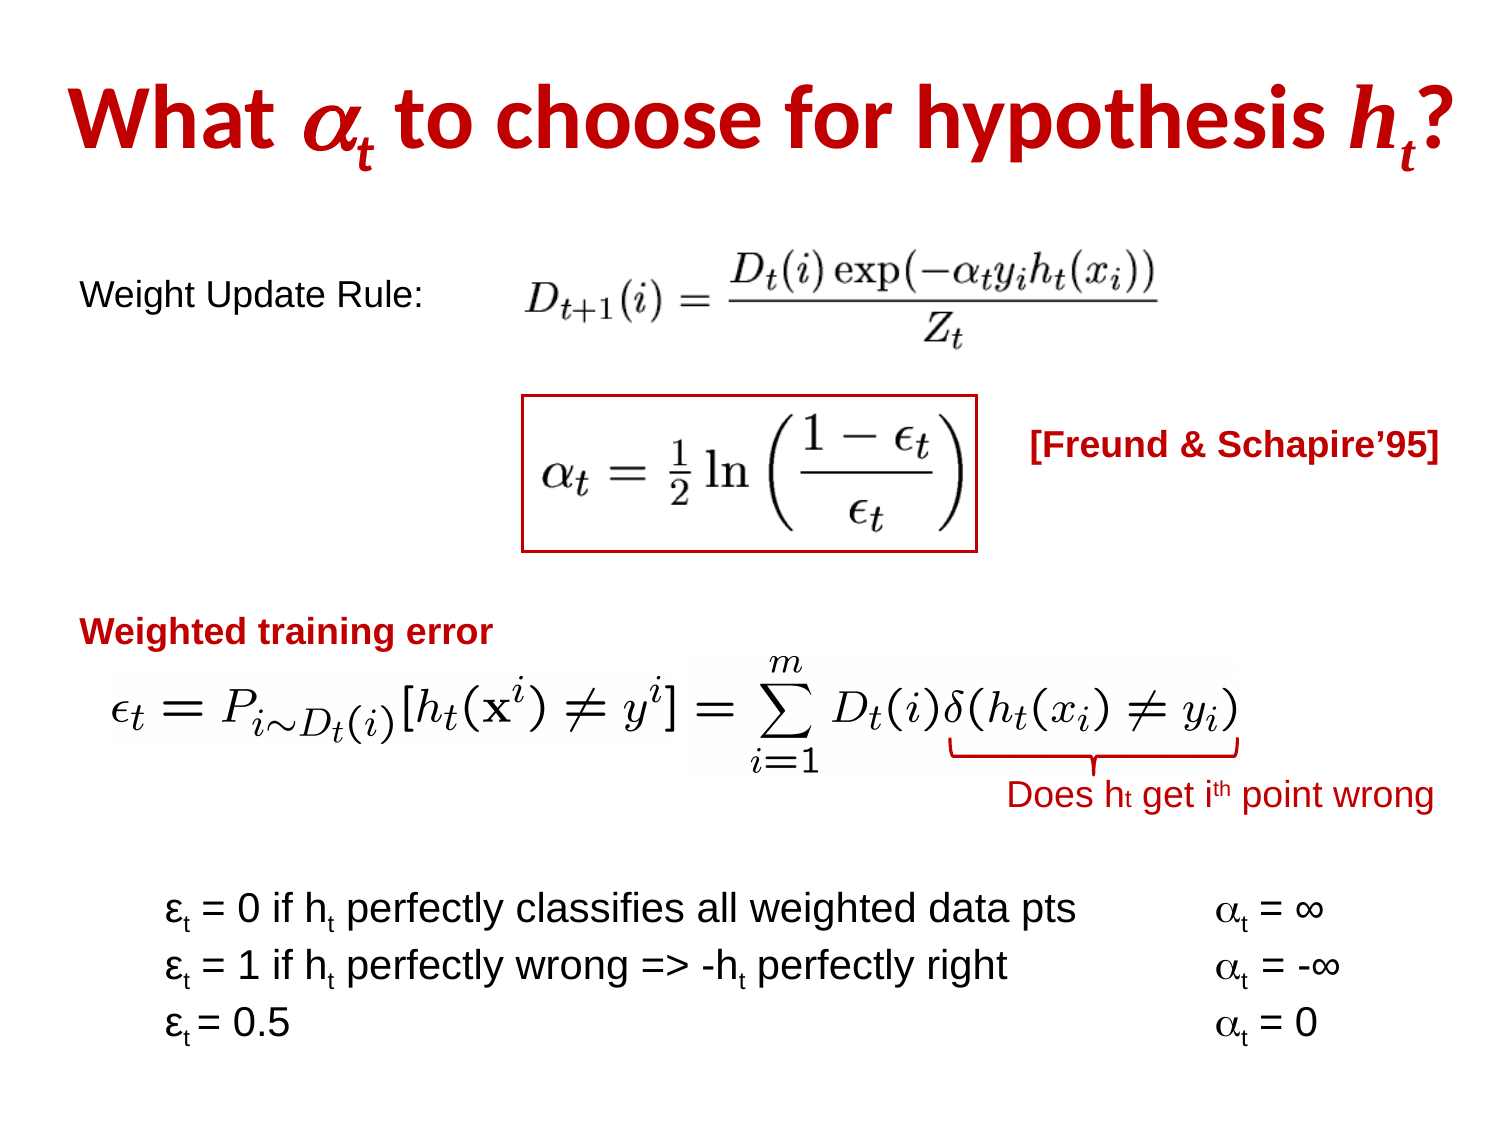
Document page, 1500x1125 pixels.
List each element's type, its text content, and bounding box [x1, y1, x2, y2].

text_box Does ht get ith point wrong [991, 762, 1450, 823]
text_box Weighted training error [64, 599, 509, 660]
picture [112, 624, 1238, 776]
text_box [Freund & Schapire’95] [1014, 412, 1455, 473]
picture [523, 396, 976, 551]
text_box εt = 0 if ht perfectly classifies all weighted data pts t = ∞ εt = 1 if ht perfectly wrong => -ht perfectly right t = -∞ εt = 0.5 t = 0 [0, 562, 1475, 1100]
picture [512, 237, 1176, 363]
text_box What t to choose for hypothesis ht? [49, 50, 1475, 175]
text_box [37, 624, 263, 675]
text_box Weight Update Rule: [64, 262, 439, 323]
